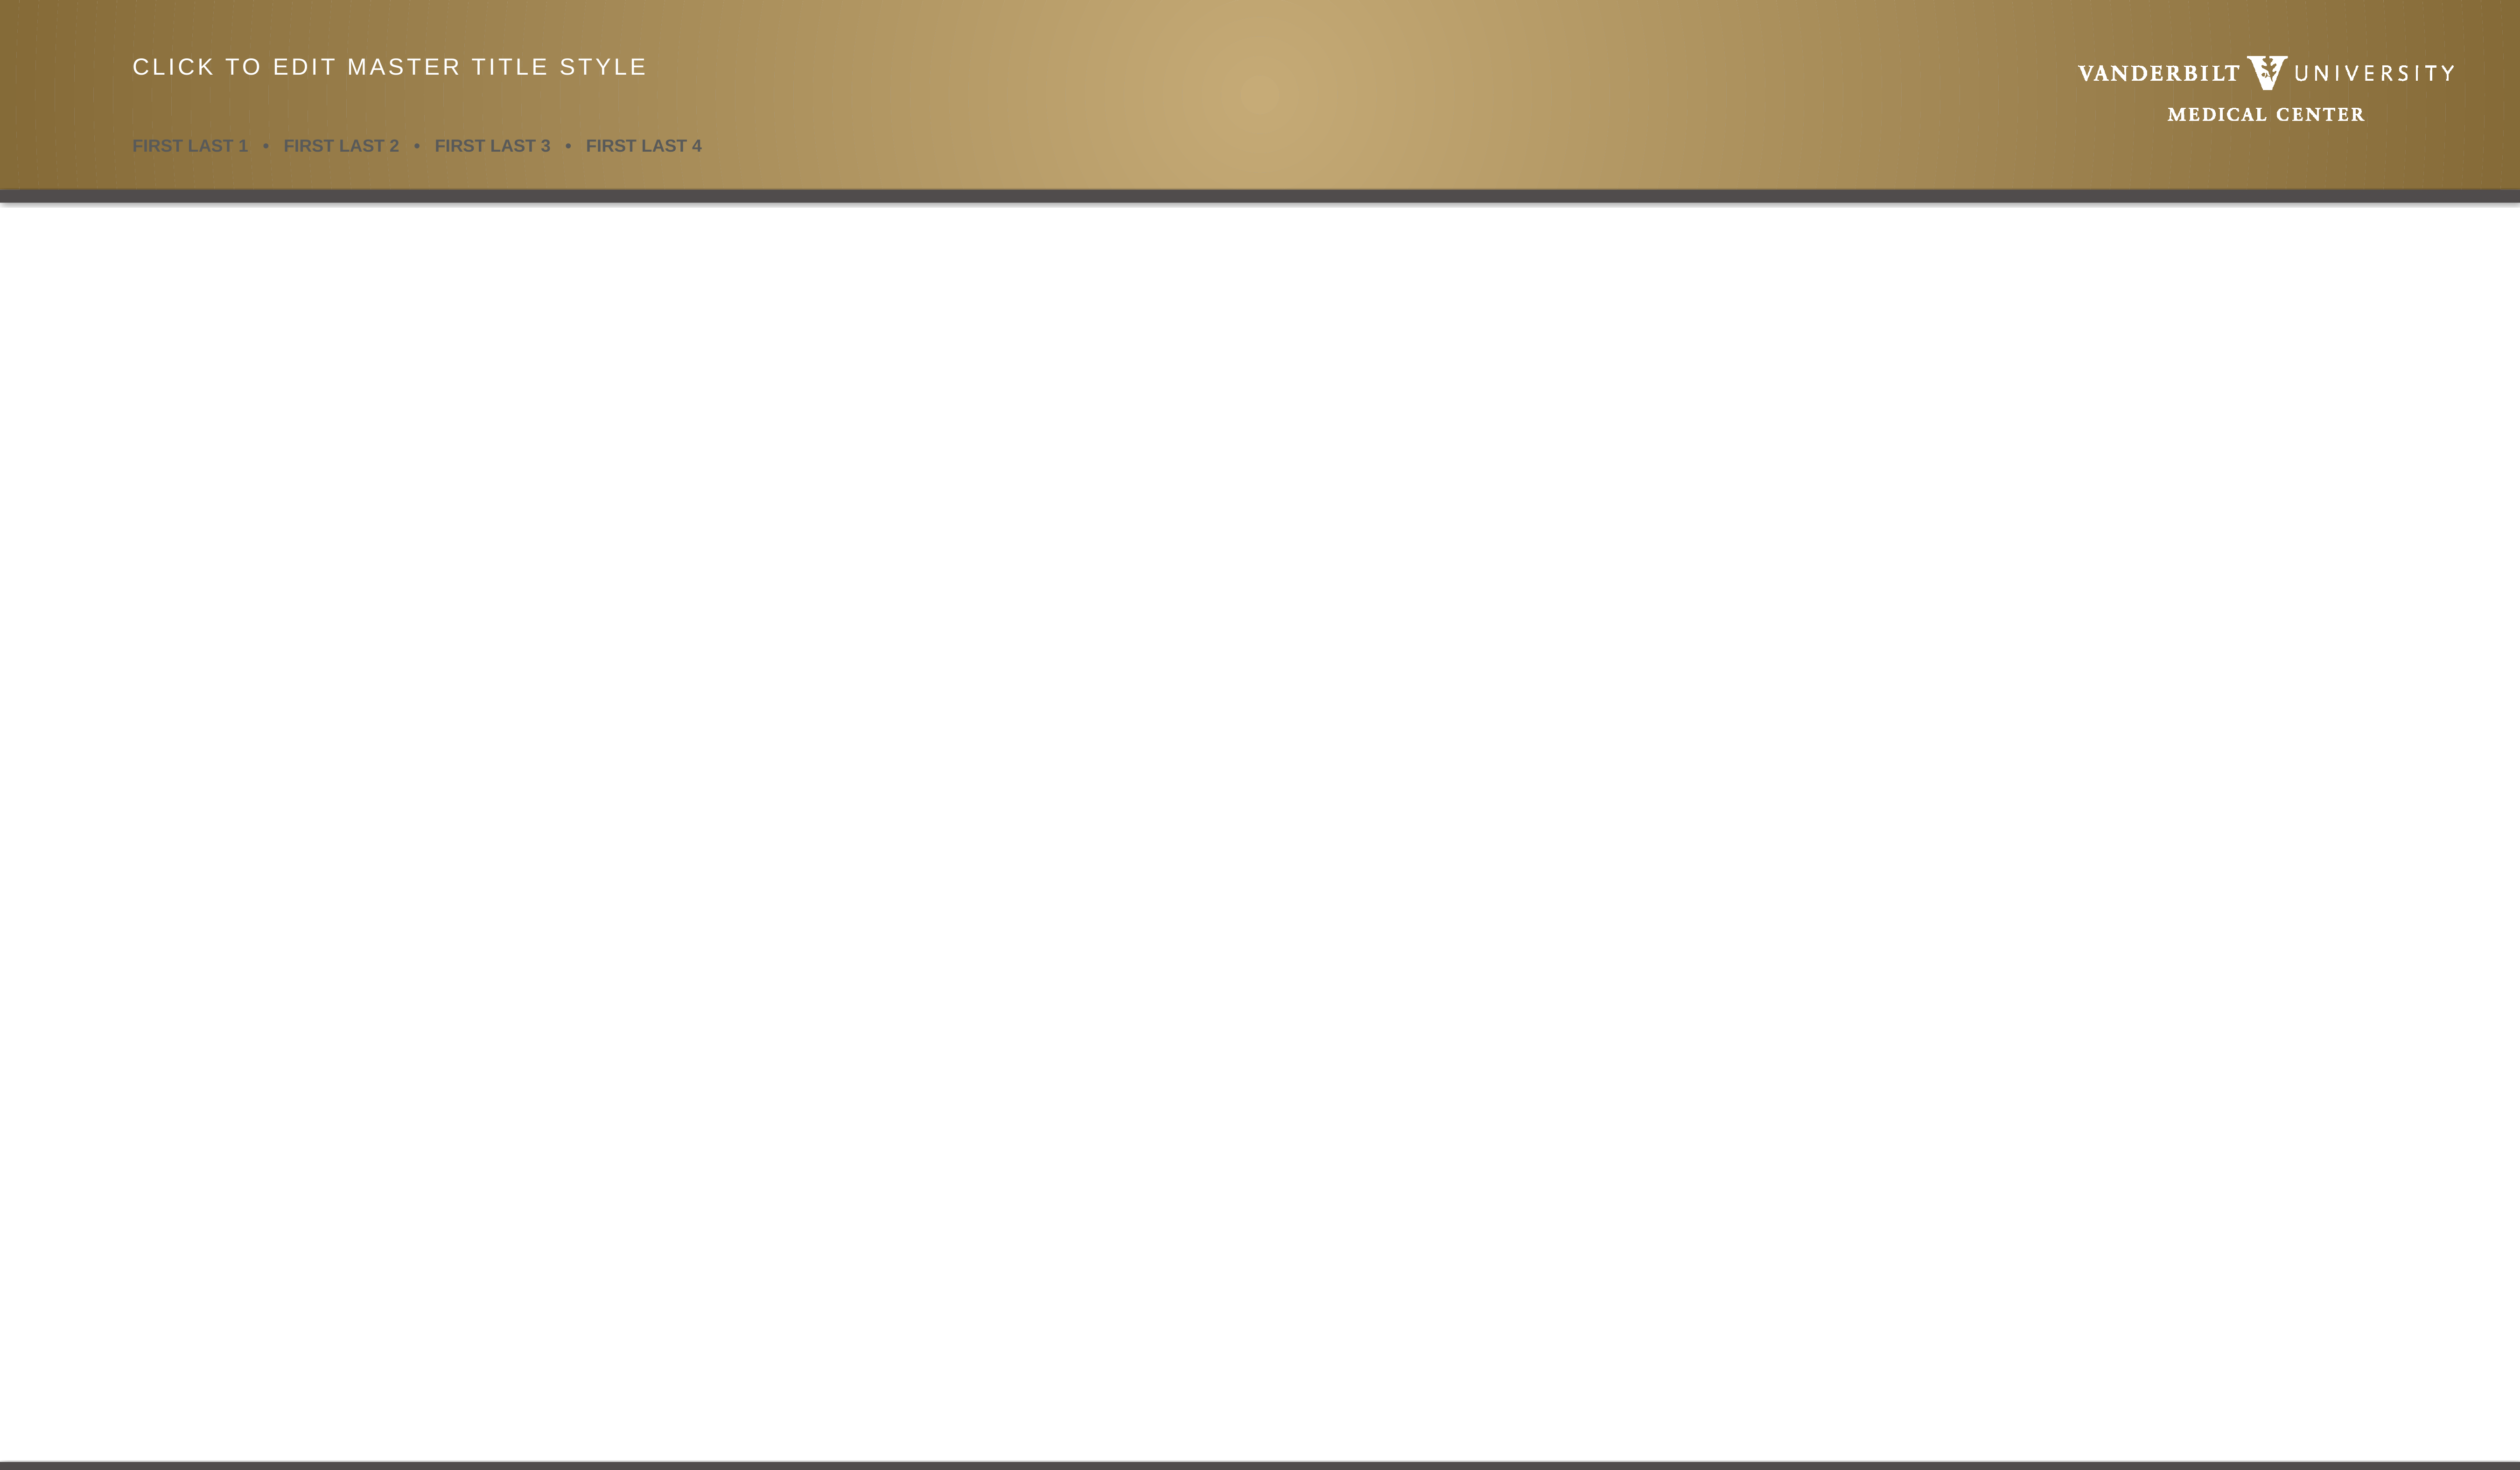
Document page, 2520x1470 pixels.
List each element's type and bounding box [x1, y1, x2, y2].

picture [2078, 56, 2454, 121]
